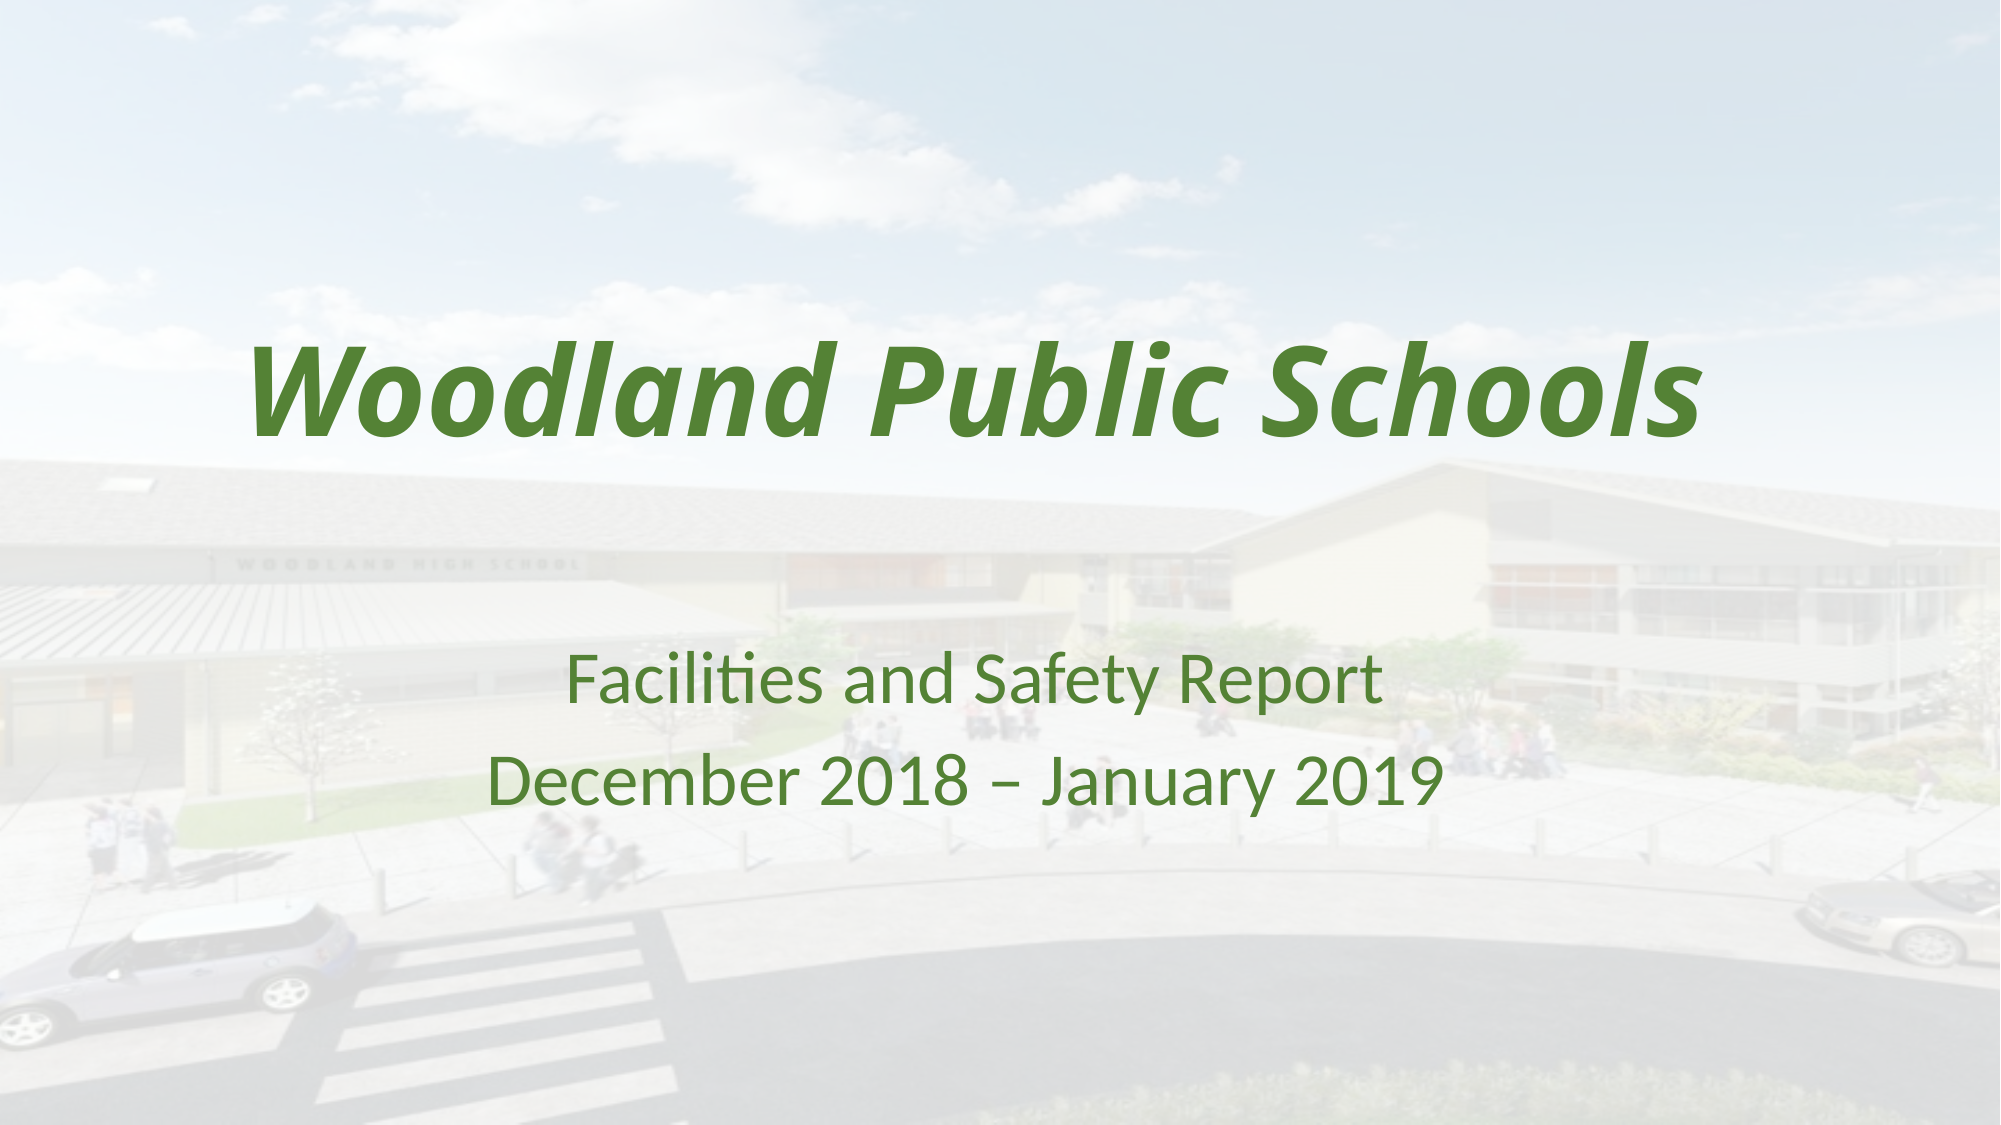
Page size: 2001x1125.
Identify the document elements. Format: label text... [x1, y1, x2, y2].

subtitle Facilities and Safety Report December 2018 – January 2019 [225, 631, 1726, 903]
title Woodland Public Schools [200, 80, 1750, 472]
